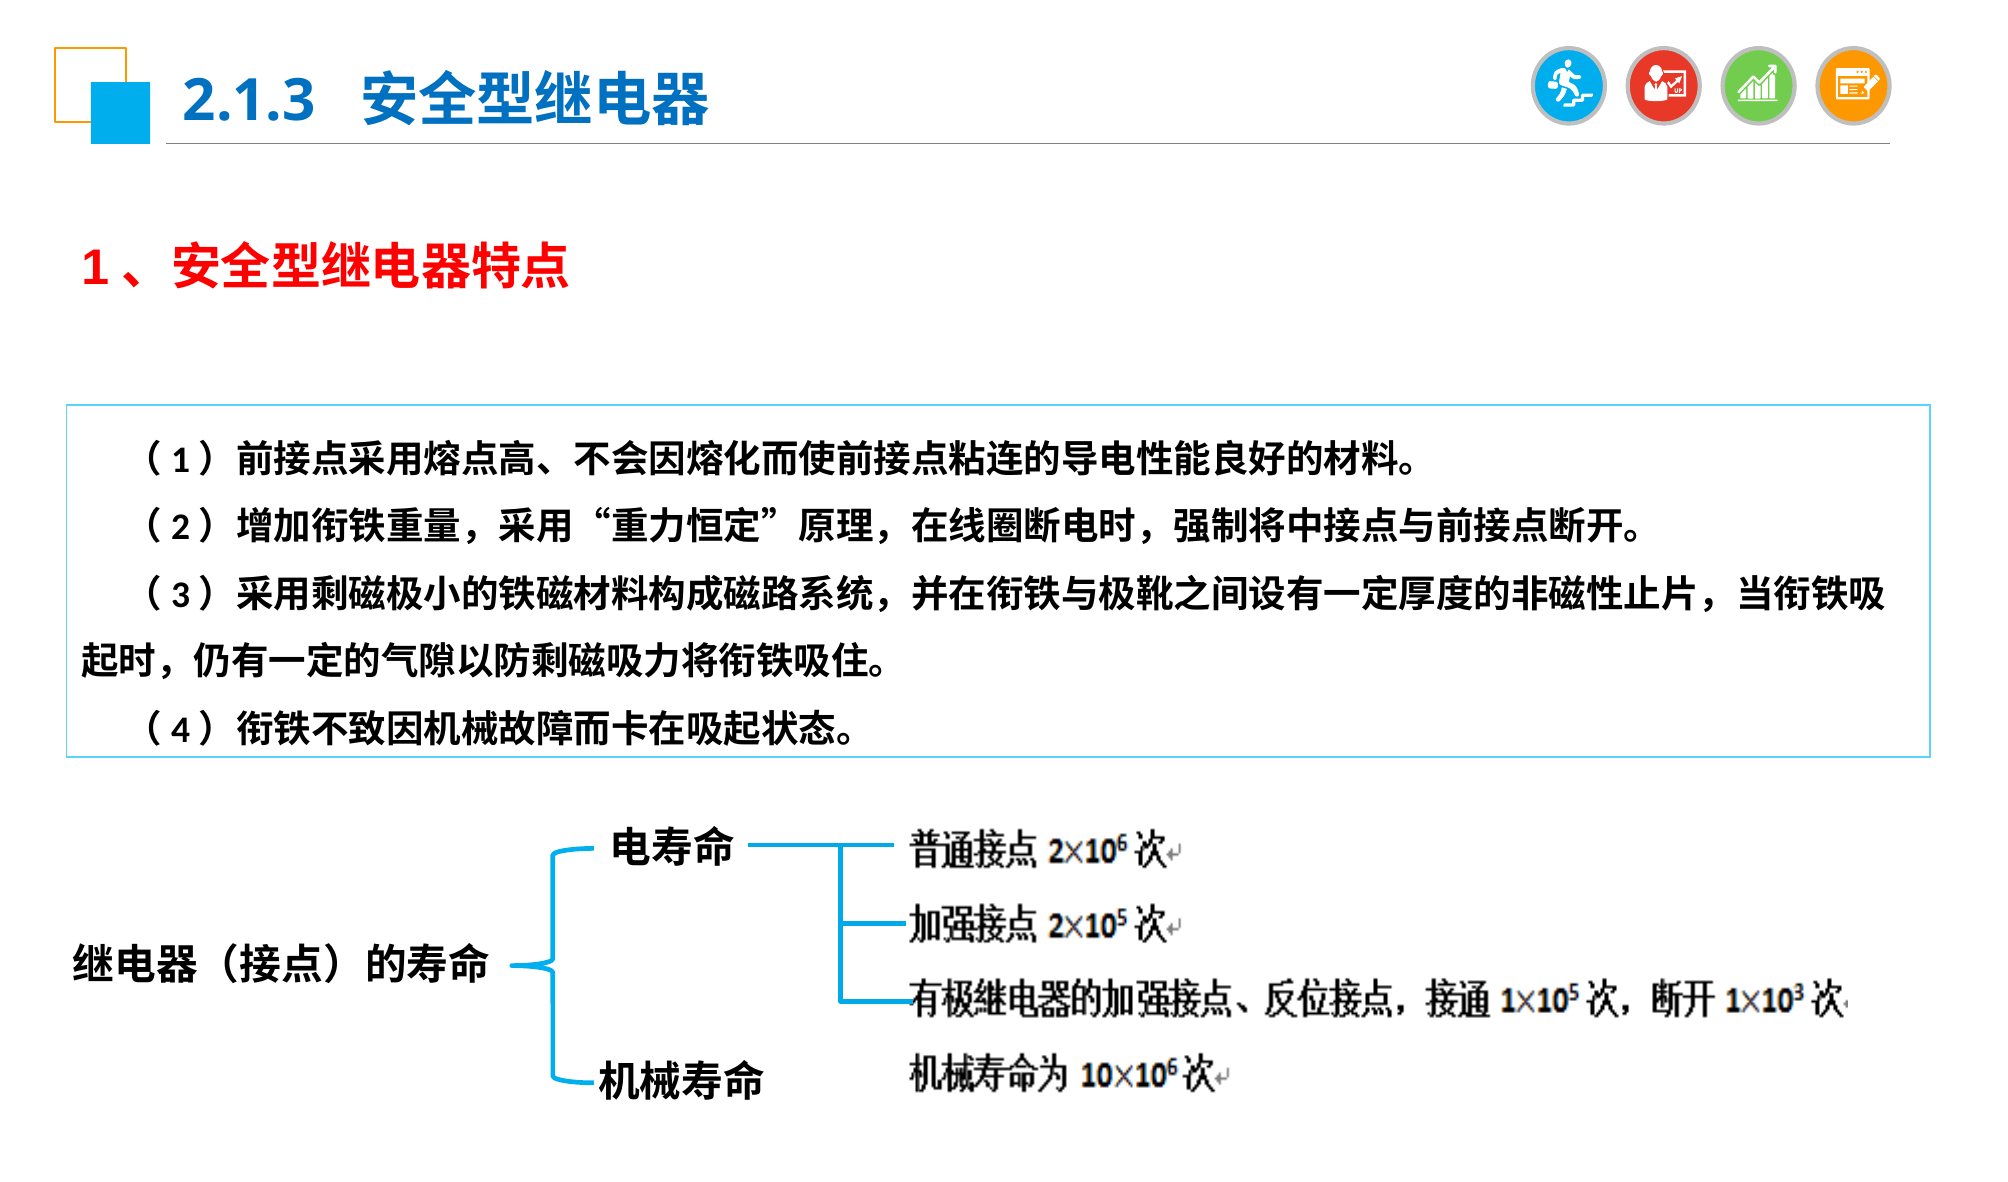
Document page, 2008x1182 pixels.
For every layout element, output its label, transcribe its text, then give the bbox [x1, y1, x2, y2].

text_box 电寿命 [594, 813, 750, 879]
text_box （1）前接点采用熔点高、不会因熔化而使前接点粘连的导电性能良好的材料。 （2）增加衔铁重量，采用“重力恒定”原理，在线圈断电时，强制将中接点与前接点断开。 （3）采用剩磁极小的铁磁材料构成磁路系统，并在衔铁与极靴之间设有一定厚度的非磁性止片，当衔铁吸起时，仍有一定的气隙以防剩磁吸力将衔铁吸住。 （4）衔铁不致因机械故障而卡在吸起状态。 [66, 404, 1930, 758]
text_box [511, 847, 594, 1084]
text_box 2.1.3 安全型继电器 [162, 51, 731, 142]
text_box [840, 845, 893, 1002]
text_box 继电器（接点）的寿命 [57, 930, 506, 996]
text_box 1、安全型继电器特点 [66, 227, 665, 303]
text_box 机械寿命 [583, 1047, 781, 1113]
picture [898, 813, 1848, 1107]
